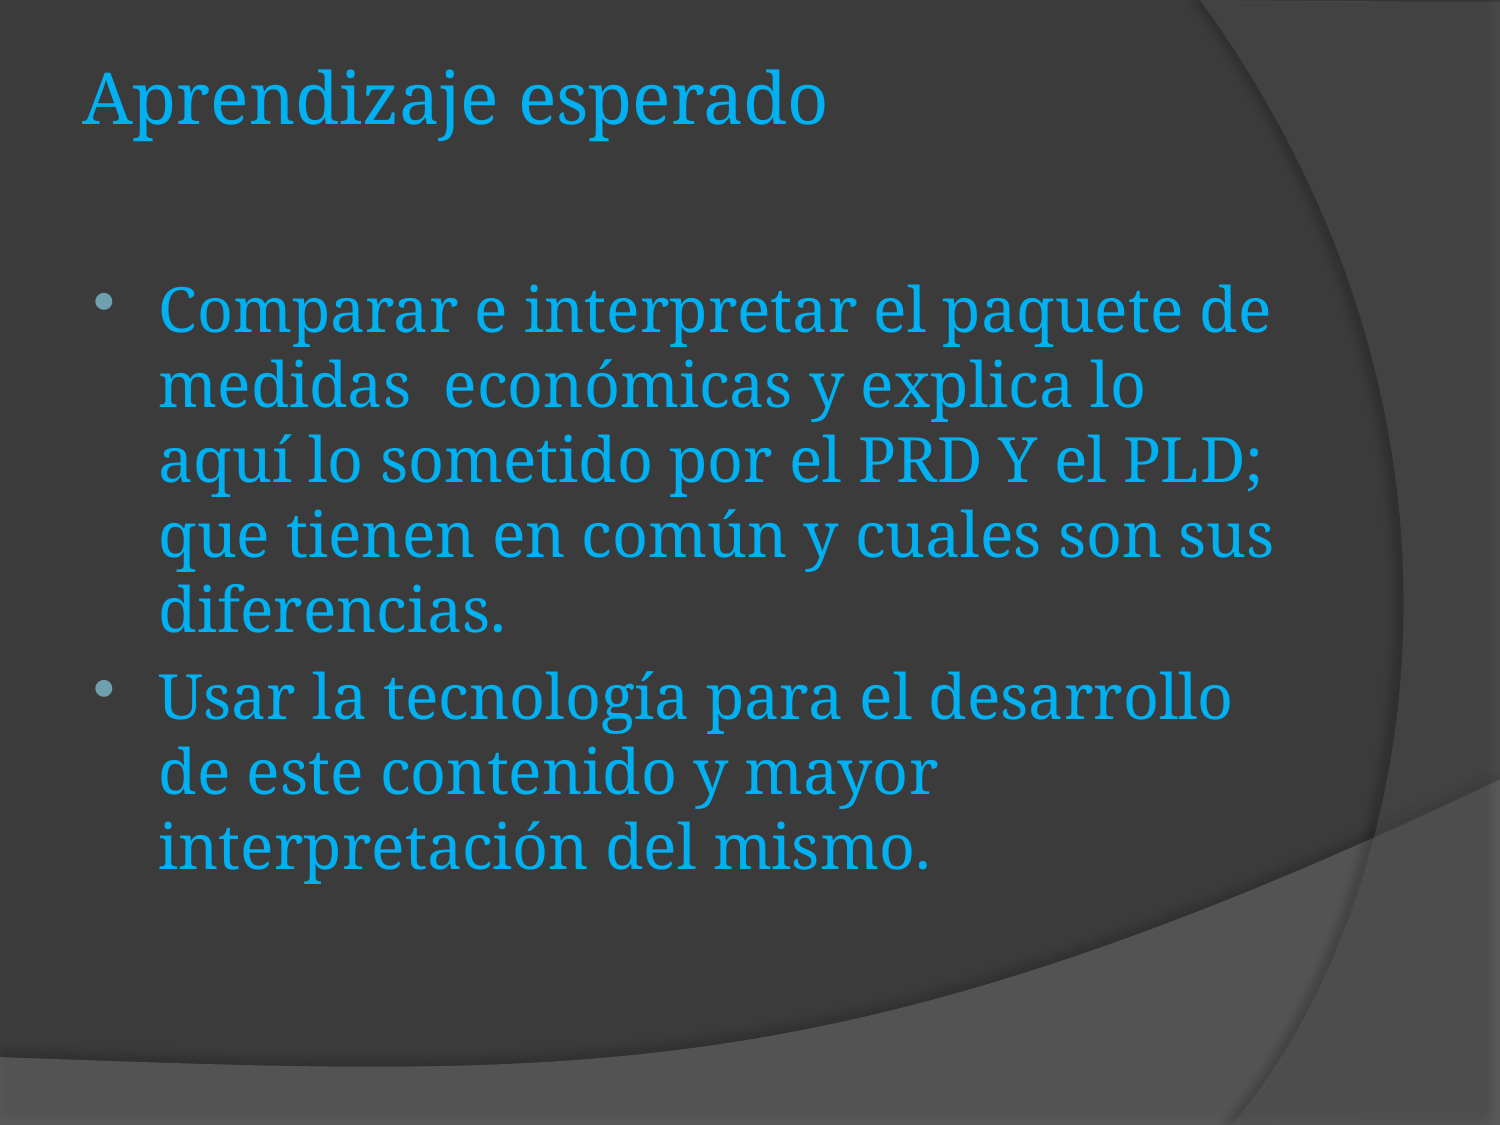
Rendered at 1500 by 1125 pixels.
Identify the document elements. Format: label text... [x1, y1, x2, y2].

title Aprendizaje esperado [75, 45, 1300, 233]
list Comparar e interpretar el paquete de medidas económicas y explica lo aquí lo sometido por el PRD Y el PLD; que tienen en común y cuales son sus diferencias. Usar la tecnología para el desarrollo de este contenido y mayor interpretación del mismo. [75, 262, 1300, 1005]
